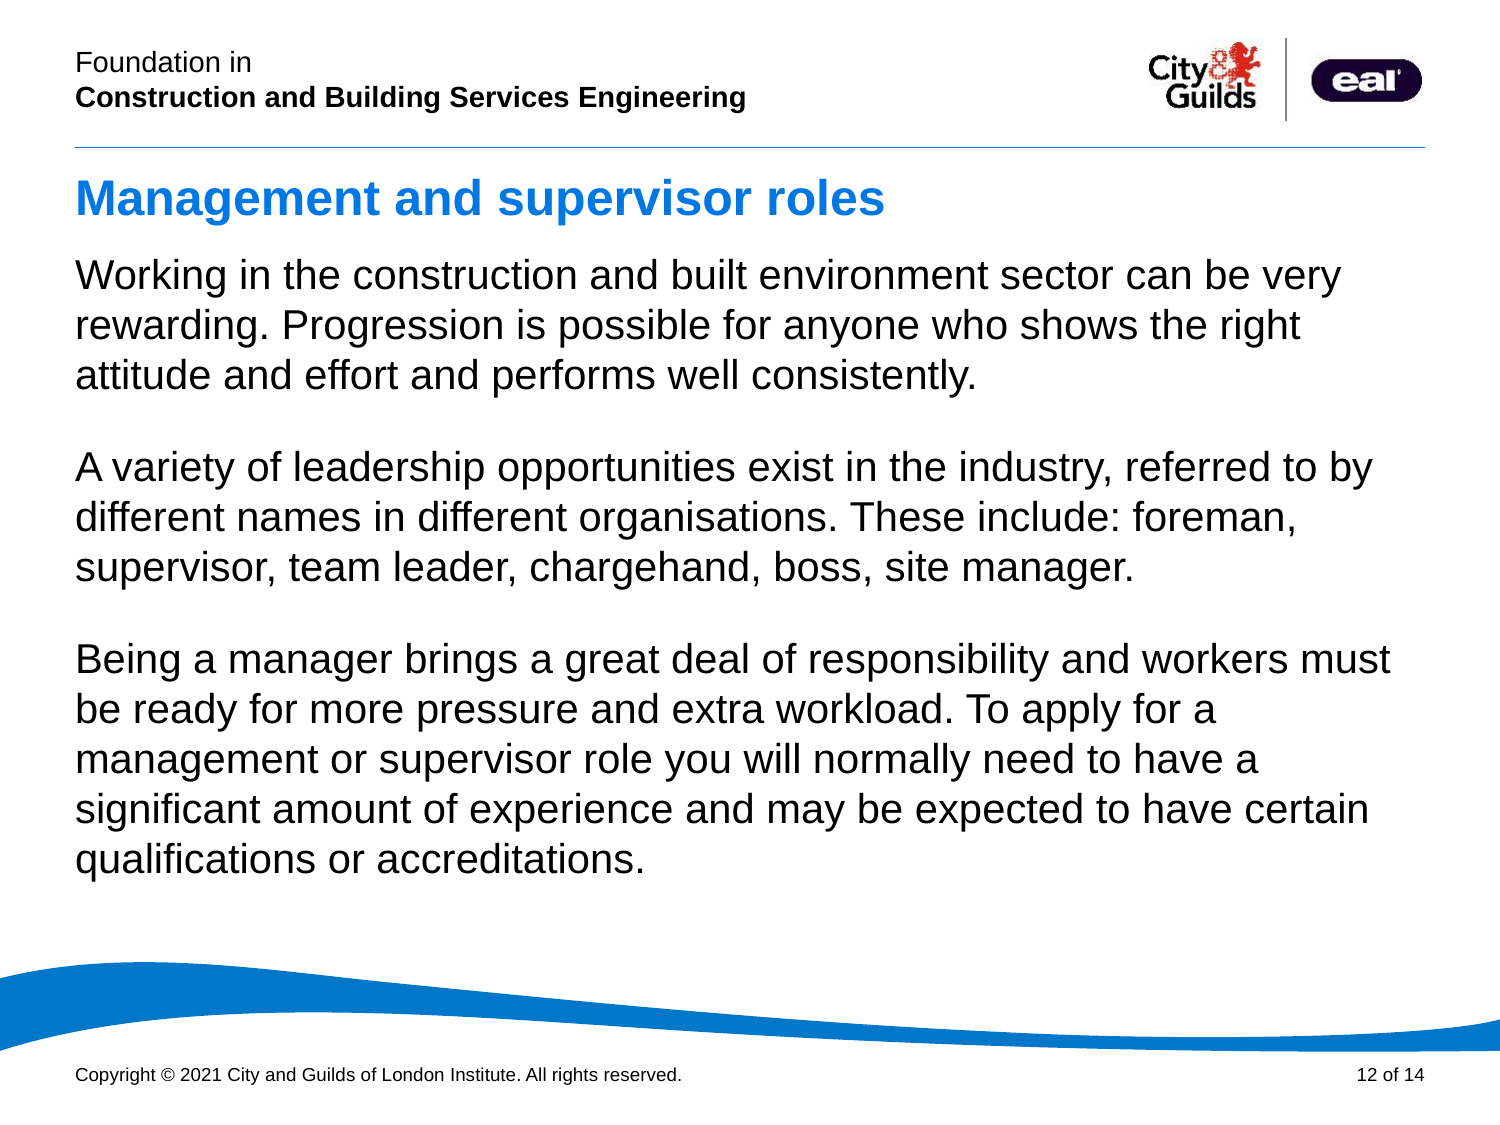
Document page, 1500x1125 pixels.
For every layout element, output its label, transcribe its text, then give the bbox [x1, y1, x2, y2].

picture [1149, 38, 1422, 121]
list Working in the construction and built environment sector can be very rewarding. Progression is possible for anyone who shows the right attitude and effort and performs well consistently. A variety of leadership opportunities exist in the industry, referred to by different names in different organisations. These include: foreman, supervisor, team leader, chargehand, boss, site manager. Being a manager brings a great deal of responsibility and workers must be ready for more pressure and extra workload. To apply for a management or supervisor role you will normally need to have a significant amount of experience and may be expected to have certain qualifications or accreditations. [74, 247, 1426, 946]
title Management and supervisor roles [74, 165, 1426, 229]
